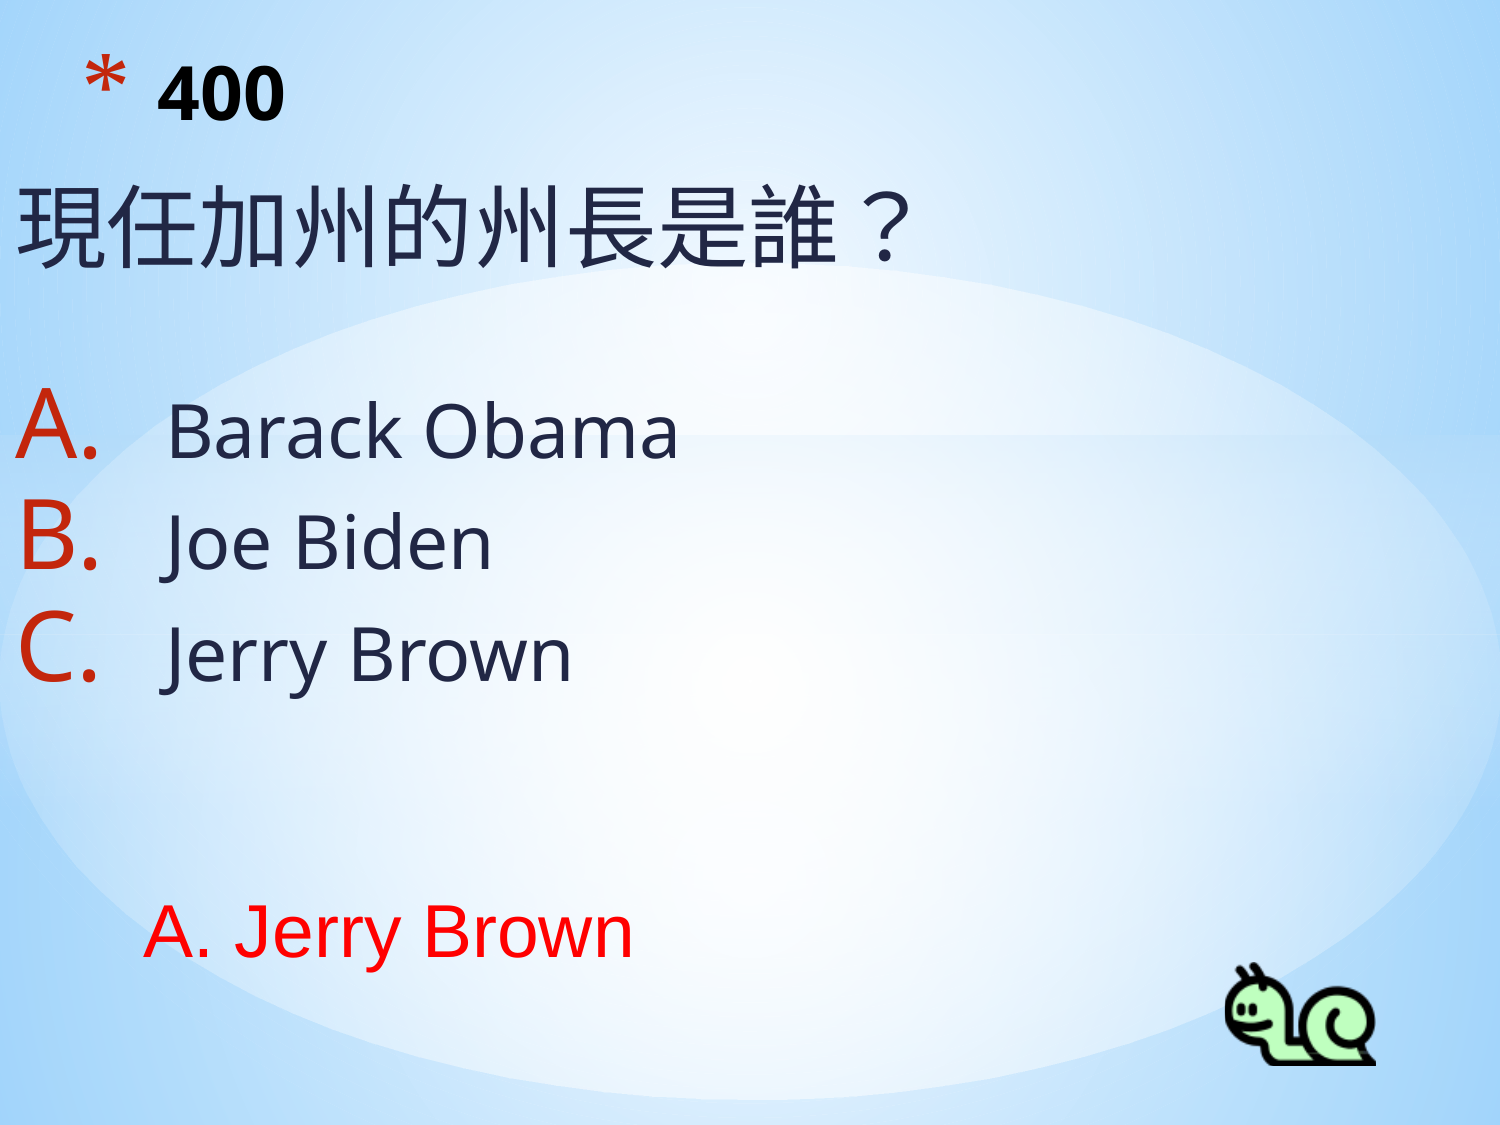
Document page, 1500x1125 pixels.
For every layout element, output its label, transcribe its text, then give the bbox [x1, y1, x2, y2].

picture [1224, 962, 1377, 1067]
subtitle 現任加州的州長是誰？ Barack Obama Joe Biden Jerry Brown [0, 162, 1463, 825]
text_box A. Jerry Brown [128, 874, 651, 1040]
title 400 [37, 37, 400, 163]
